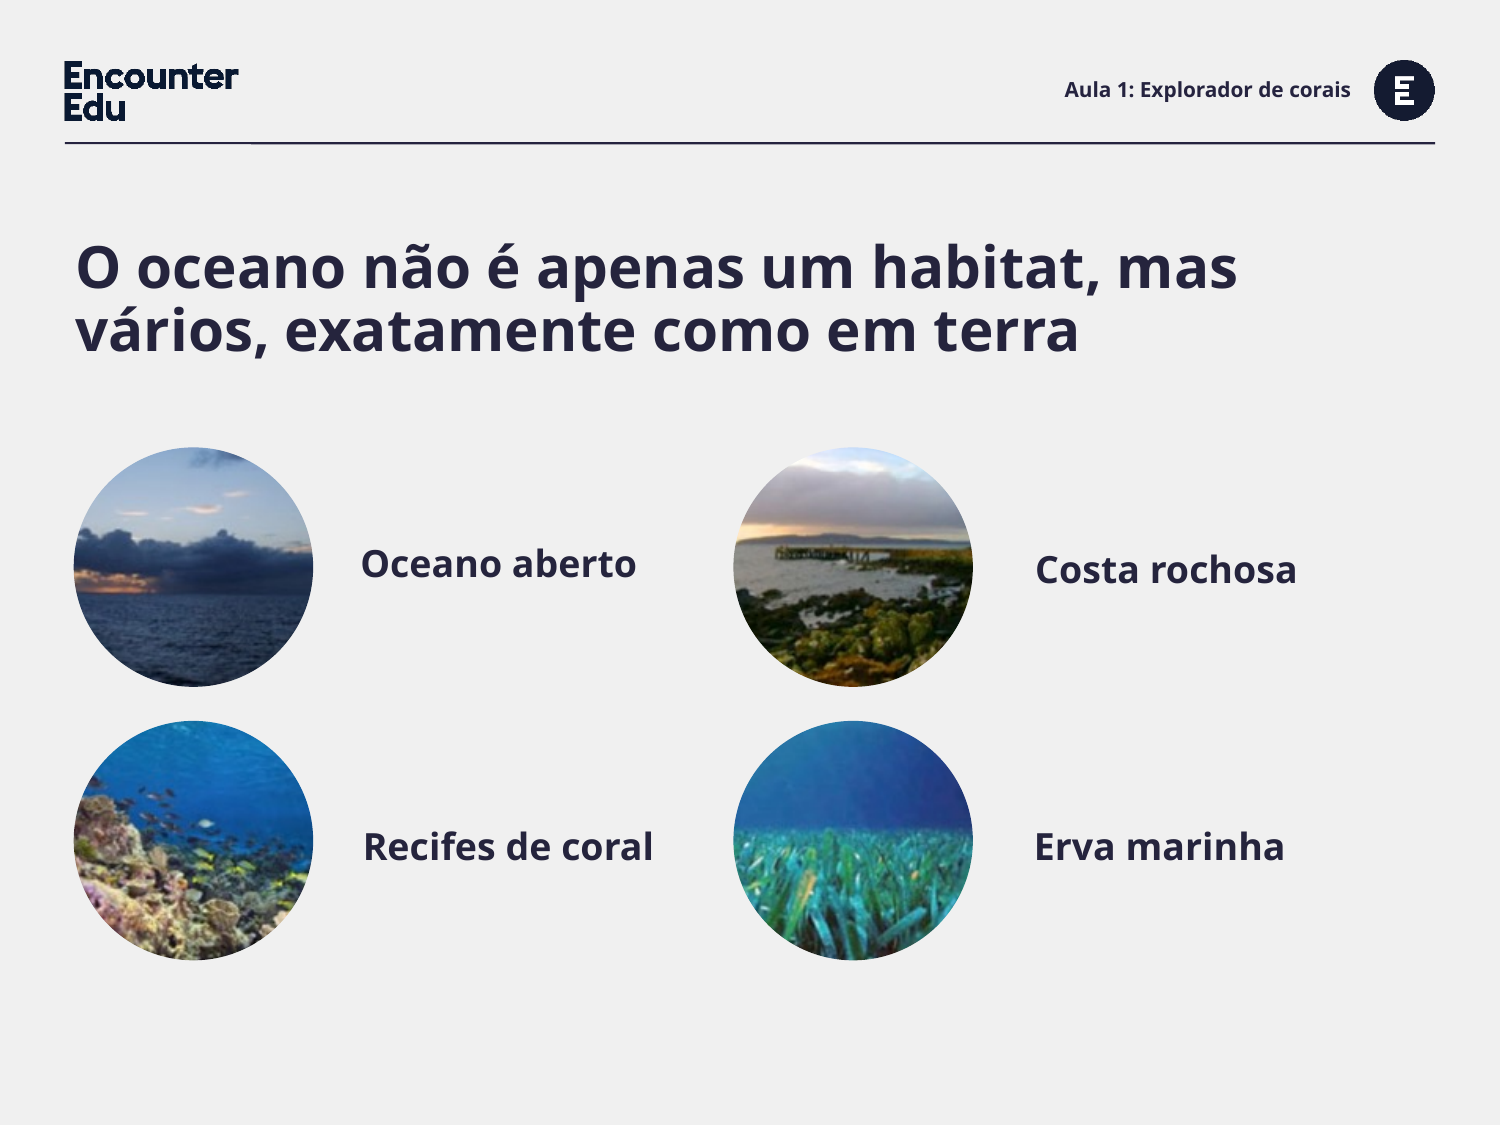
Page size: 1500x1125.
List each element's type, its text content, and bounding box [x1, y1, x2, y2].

picture [60, 59, 243, 122]
text_box O oceano não é apenas um habitat, mas vários, exatamente como em terra [67, 258, 1353, 344]
text_box Oceano aberto [352, 532, 710, 593]
text_box Erva marinha [1026, 815, 1455, 876]
text_box [733, 720, 973, 961]
text_box Recifes de coral [355, 815, 713, 876]
picture [1372, 58, 1436, 122]
text_box [73, 720, 314, 961]
title Aula 1: Explorador de corais [749, 67, 1359, 114]
text_box Costa rochosa [1027, 538, 1385, 599]
text_box [733, 447, 973, 687]
text_box [73, 447, 314, 687]
